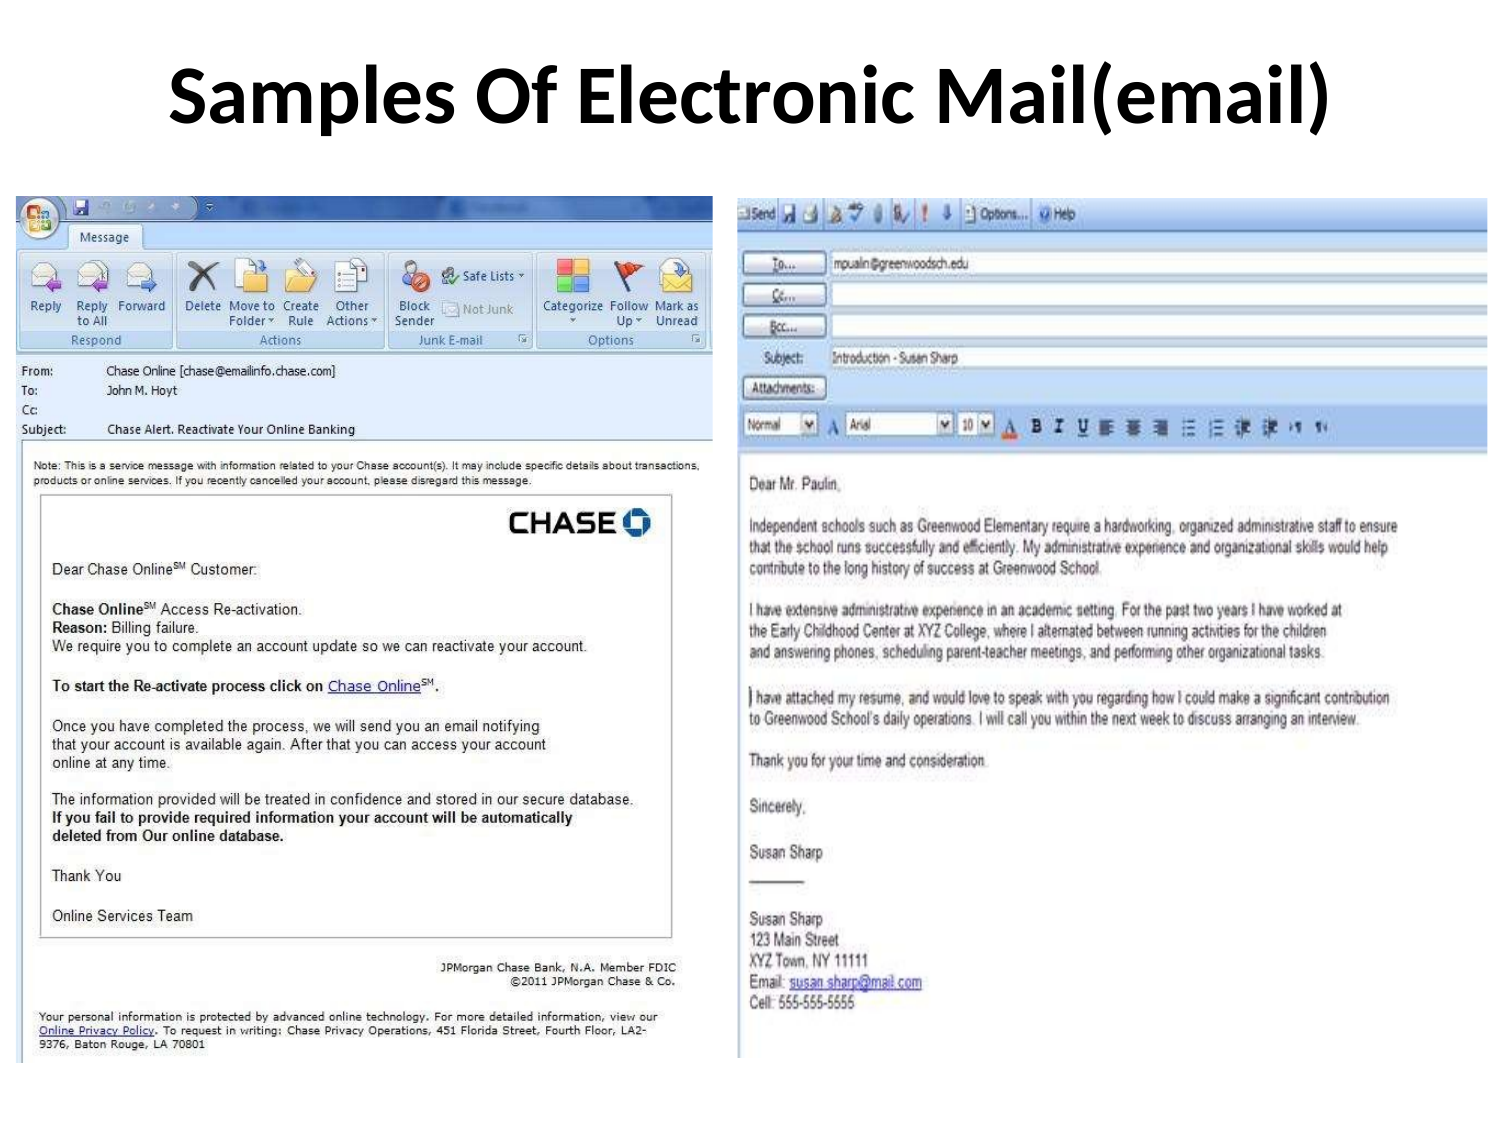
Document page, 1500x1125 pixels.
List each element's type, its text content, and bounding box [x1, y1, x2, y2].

text_box [15, 196, 713, 1063]
title Samples Of Electronic Mail(email) [37, 0, 1463, 184]
text_box [737, 198, 1488, 1058]
